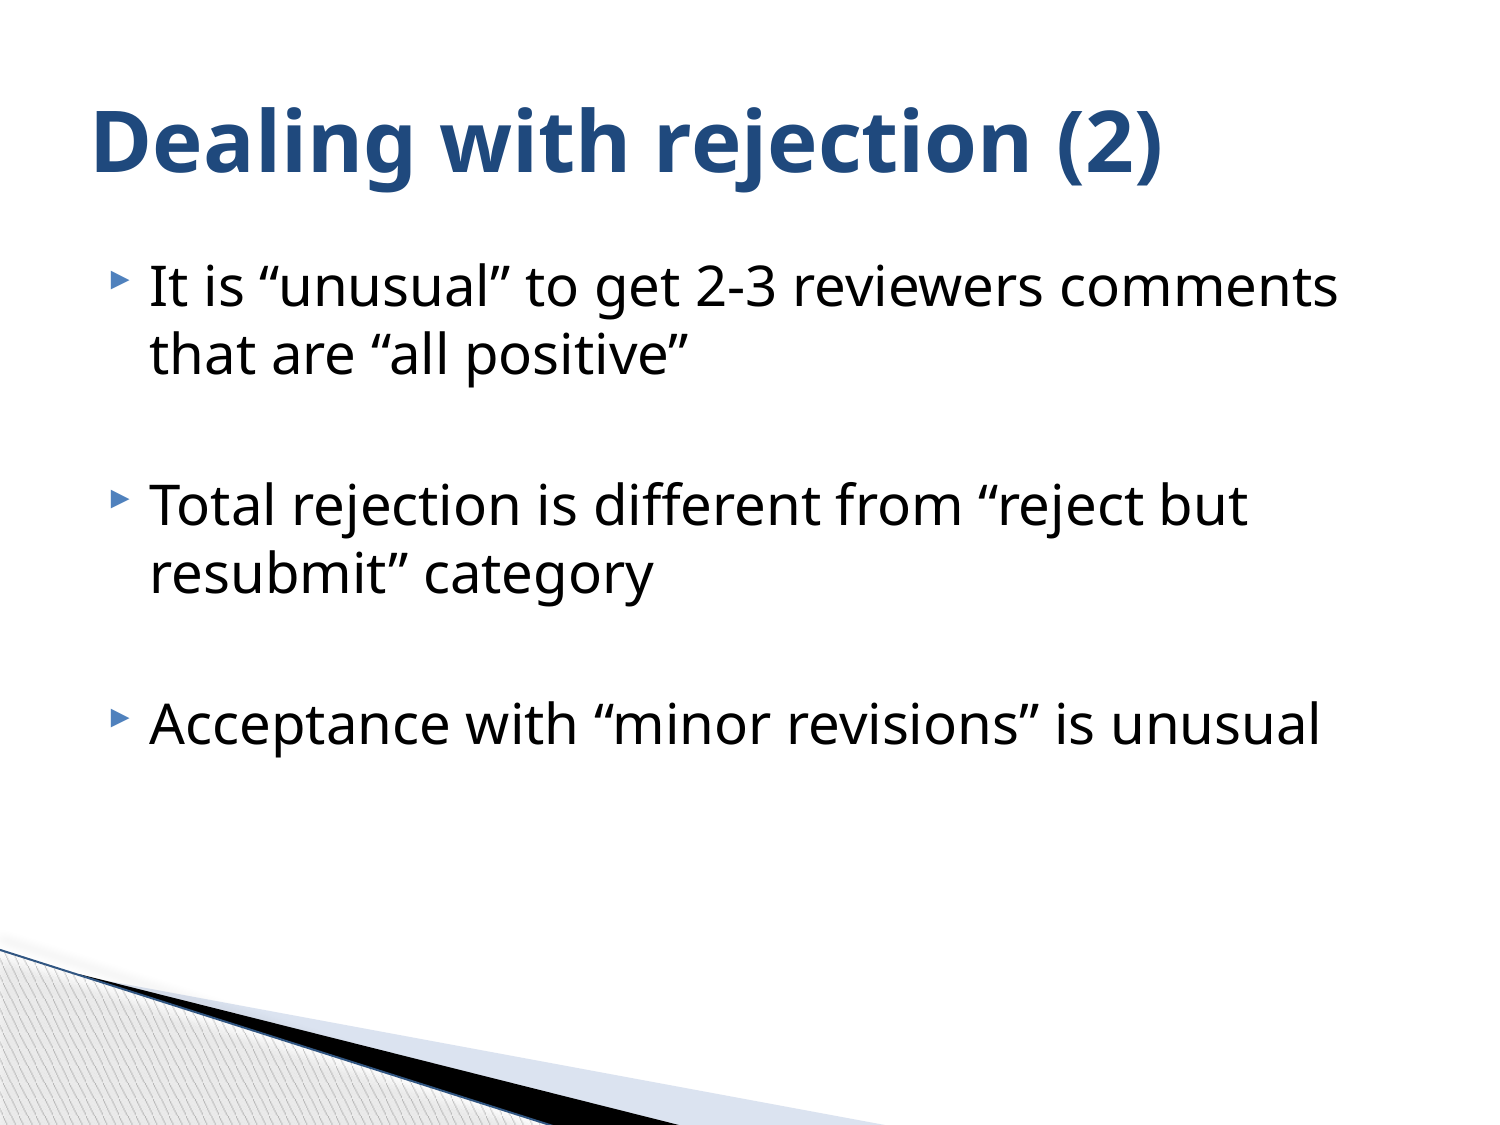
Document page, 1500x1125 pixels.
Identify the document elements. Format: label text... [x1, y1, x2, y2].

list It is “unusual” to get 2-3 reviewers comments that are “all positive” Total rejection is different from “reject but resubmit” category Acceptance with “minor revisions” is unusual [75, 243, 1425, 986]
title Dealing with rejection (2) [75, 45, 1425, 233]
